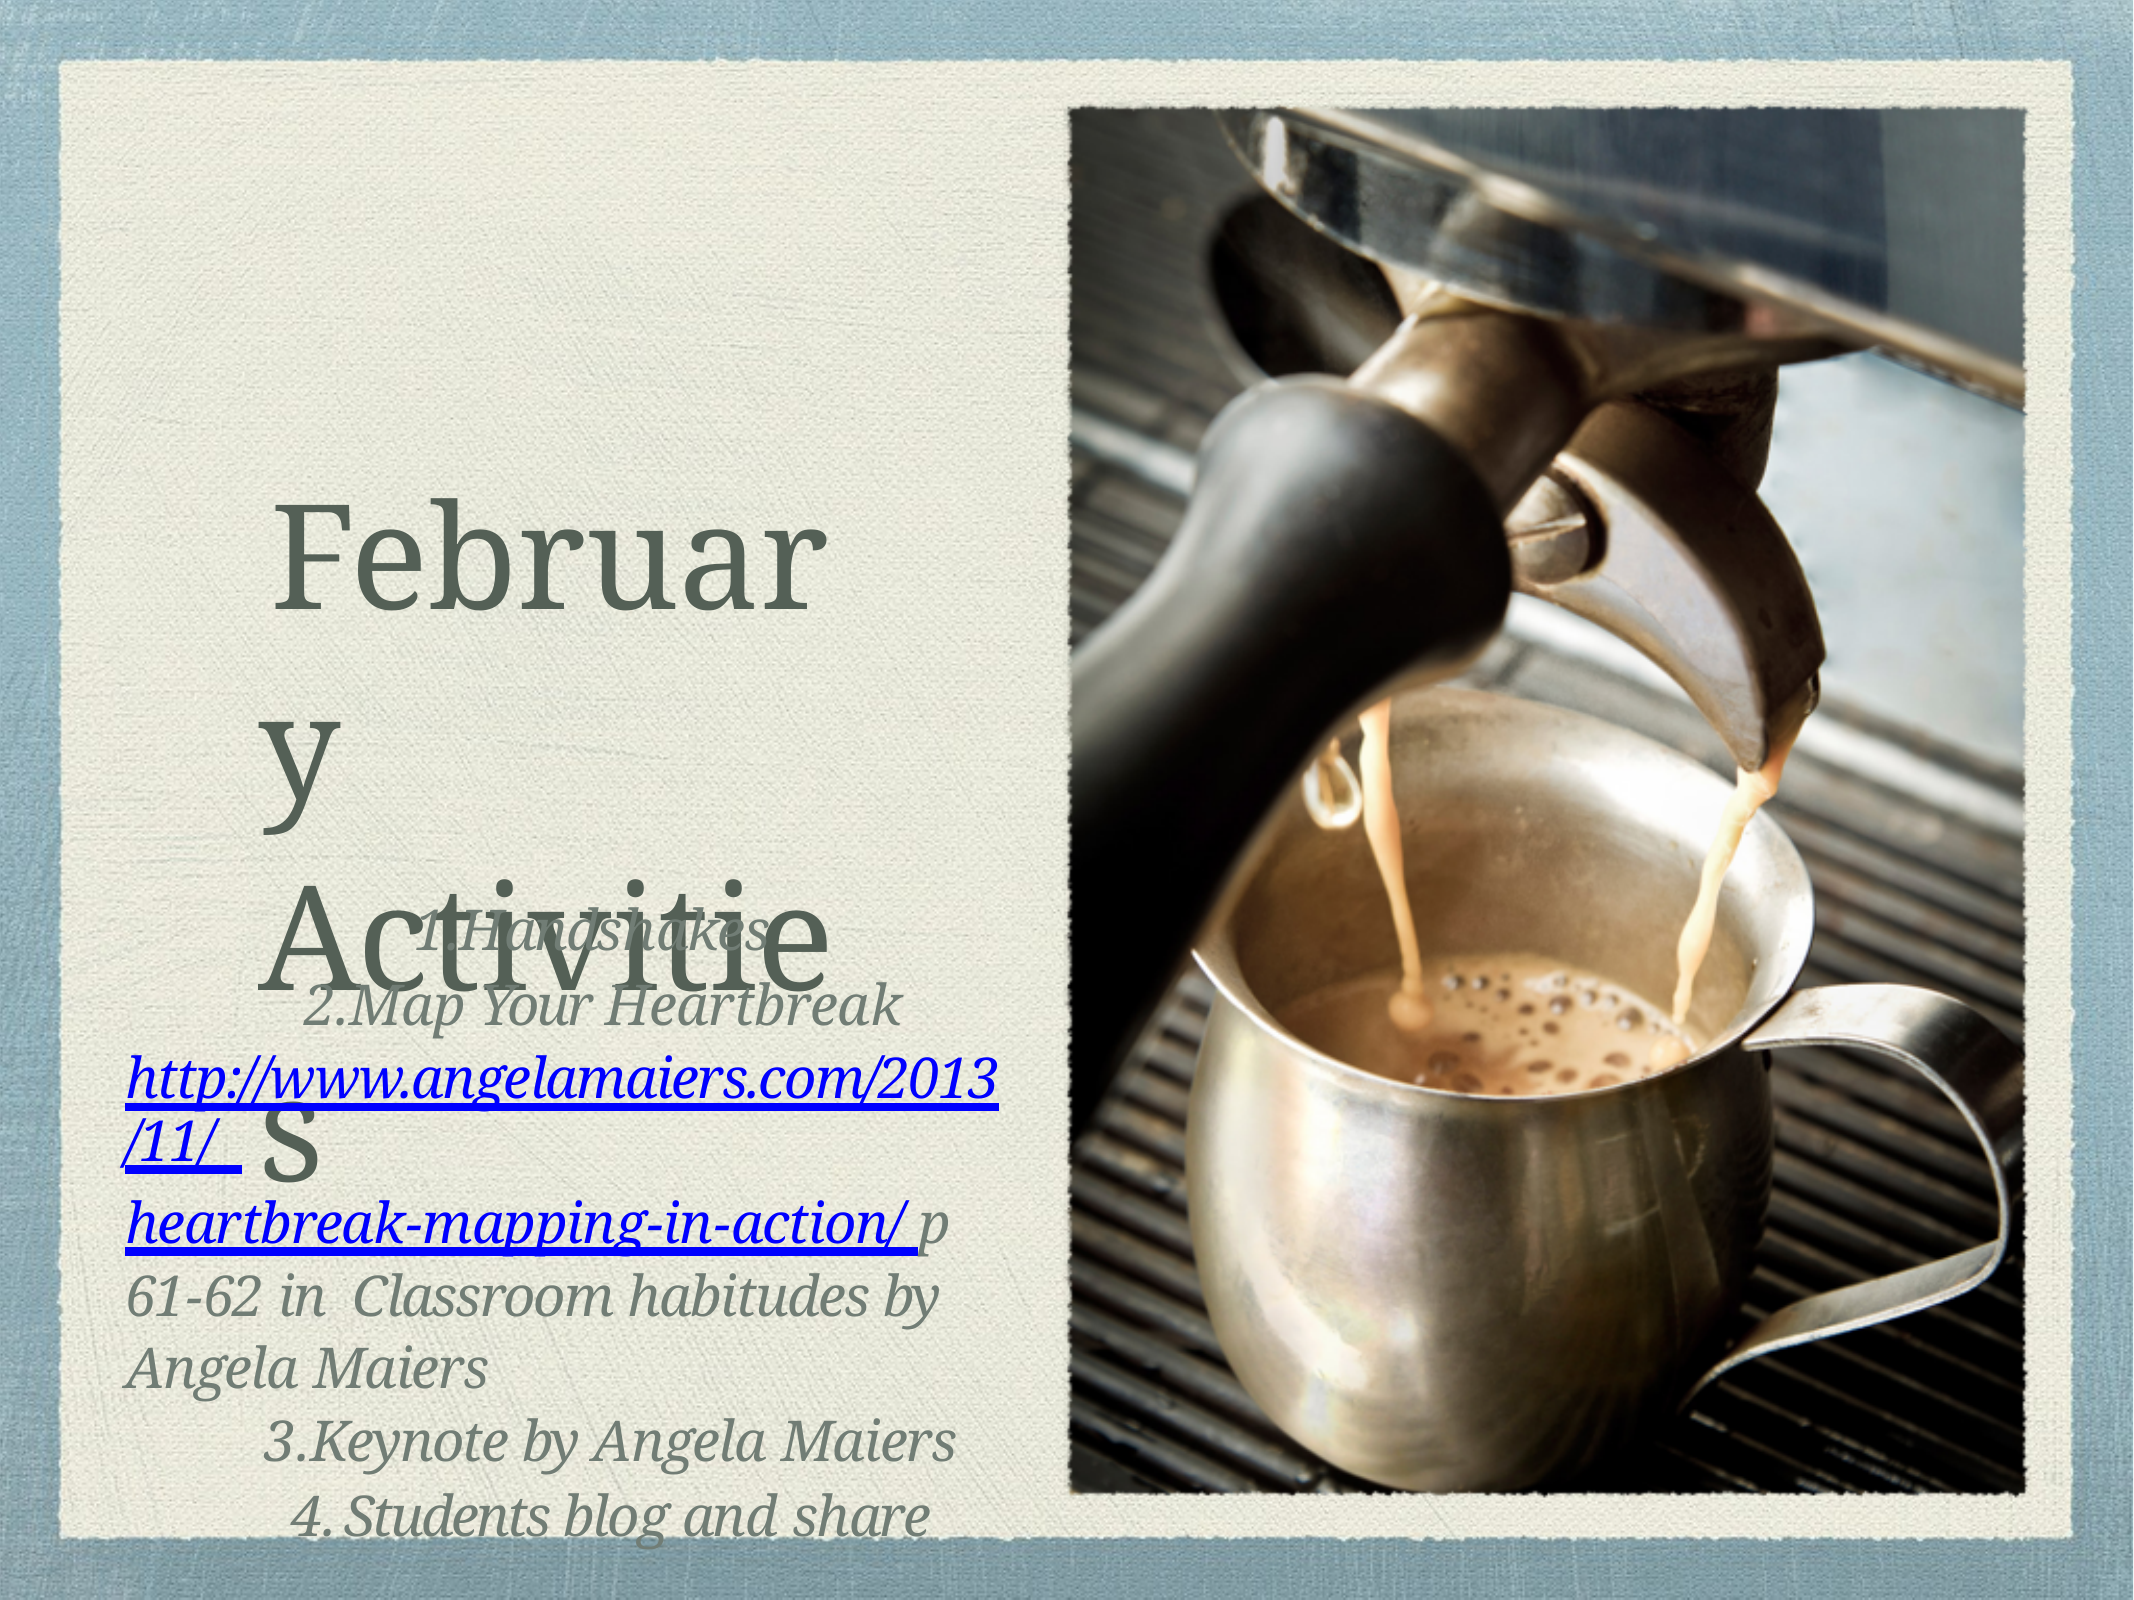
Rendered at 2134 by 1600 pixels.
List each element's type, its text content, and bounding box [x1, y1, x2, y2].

title February Activities [256, 447, 876, 893]
text_box Handshakes Map Your Heartbreak http://www.angelamaiers.com/2013/11/ heartbreak-mapping-in-action/ p 61-62 in Classroom habitudes by Angela Maiers Keynote by Angela Maiers Students blog and share [122, 893, 1008, 1486]
text_box [0, 0, 2134, 1600]
text_box [1062, 99, 2034, 1502]
